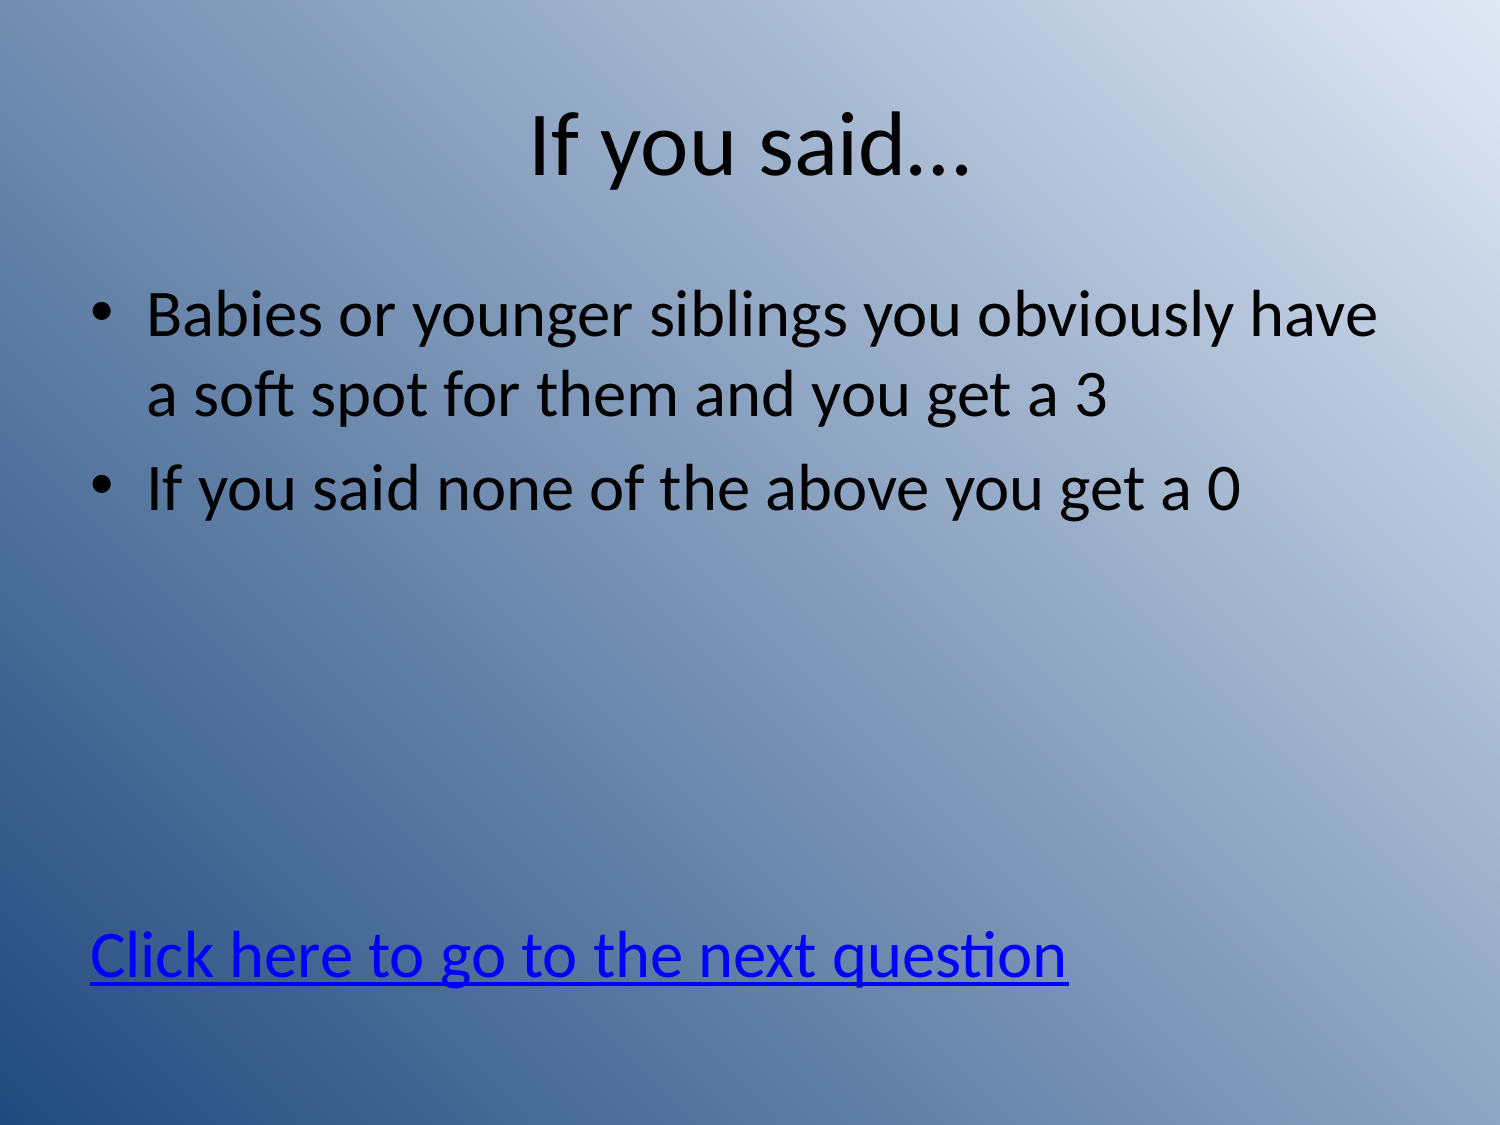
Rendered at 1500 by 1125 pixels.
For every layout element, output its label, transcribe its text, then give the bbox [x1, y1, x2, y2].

title If you said… [75, 45, 1425, 233]
list Babies or younger siblings you obviously have a soft spot for them and you get a 3 If you said none of the above you get a 0 Click here to go to the next question [75, 262, 1425, 1005]
